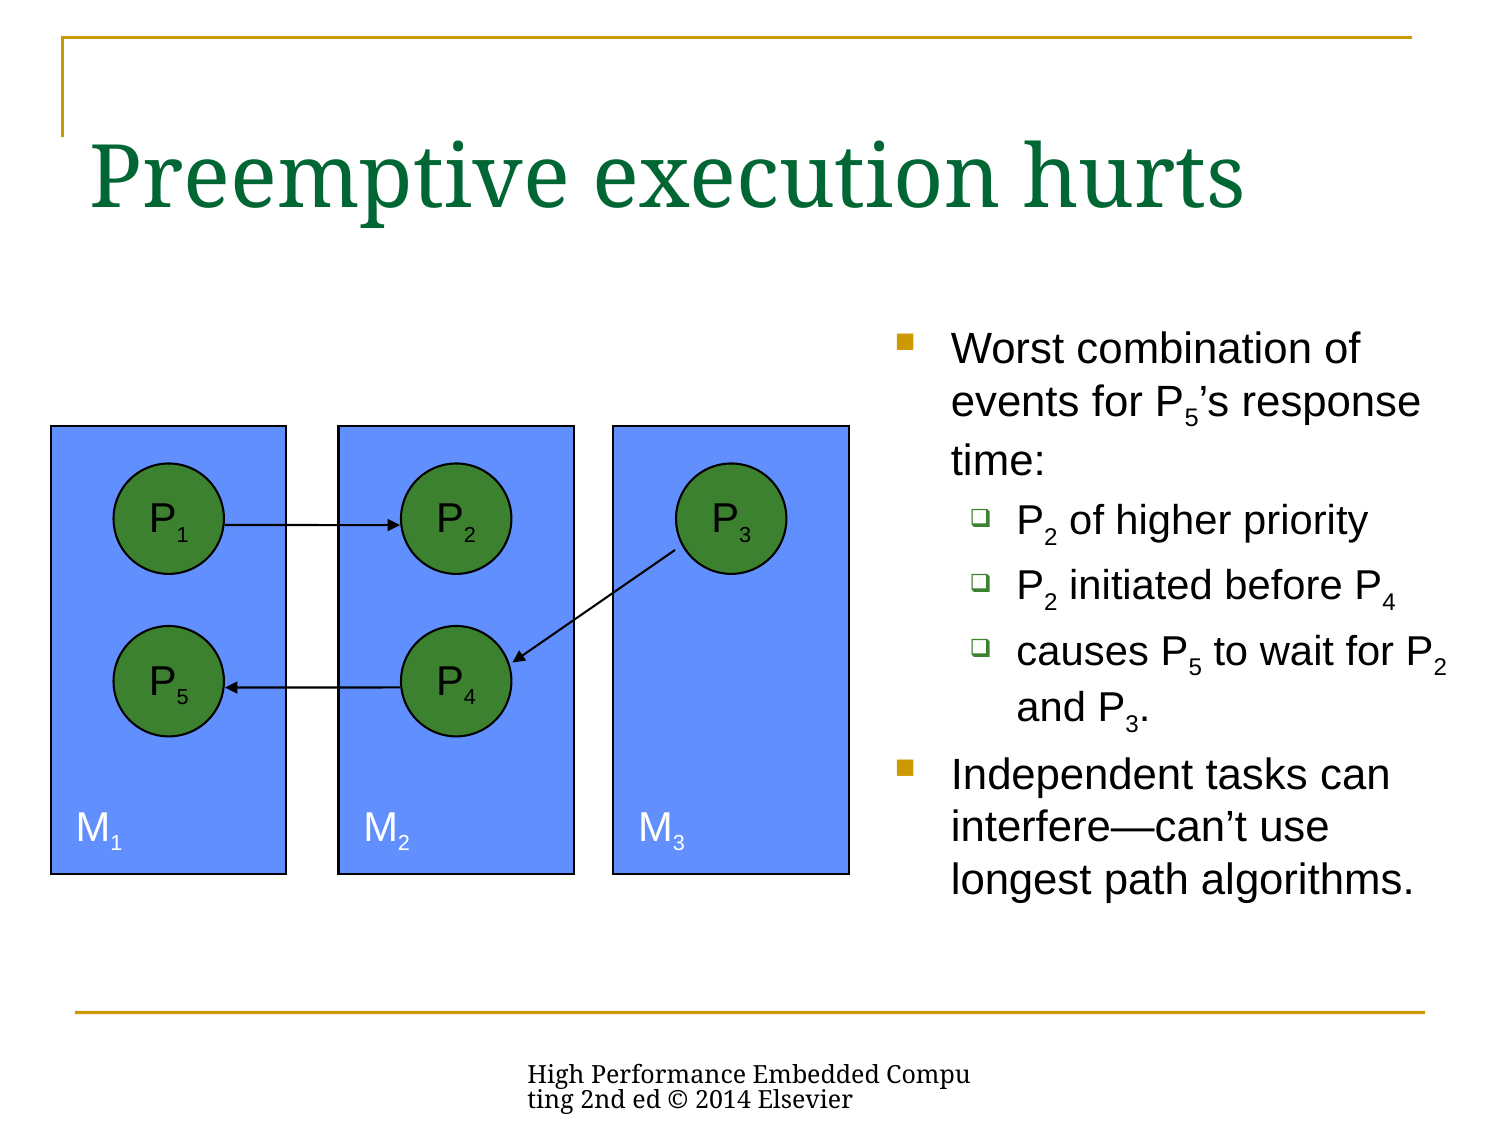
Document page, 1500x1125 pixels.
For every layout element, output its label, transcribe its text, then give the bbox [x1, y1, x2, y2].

footer High Performance Embedded Computing 2nd ed © 2014 Elsevier [512, 1025, 988, 1100]
text_box M3 [623, 792, 700, 863]
text_box [50, 426, 287, 874]
text_box P5 [113, 625, 224, 737]
list Worst combination of events for P5’s response time: P2 of higher priority P2 initiated before P4 causes P5 to wait for P2 and P3. Independent tasks can interfere—can’t use longest path algorithms. [879, 312, 1463, 1038]
text_box P3 [676, 463, 787, 574]
text_box [512, 549, 676, 663]
text_box [224, 518, 400, 532]
text_box P1 [113, 463, 224, 574]
title Preemptive execution hurts [75, 45, 1425, 233]
text_box M1 [60, 792, 138, 863]
text_box P2 [400, 463, 512, 574]
text_box [225, 681, 400, 694]
text_box [338, 426, 574, 874]
text_box [613, 426, 849, 874]
text_box M2 [348, 792, 425, 863]
text_box P4 [400, 625, 512, 737]
